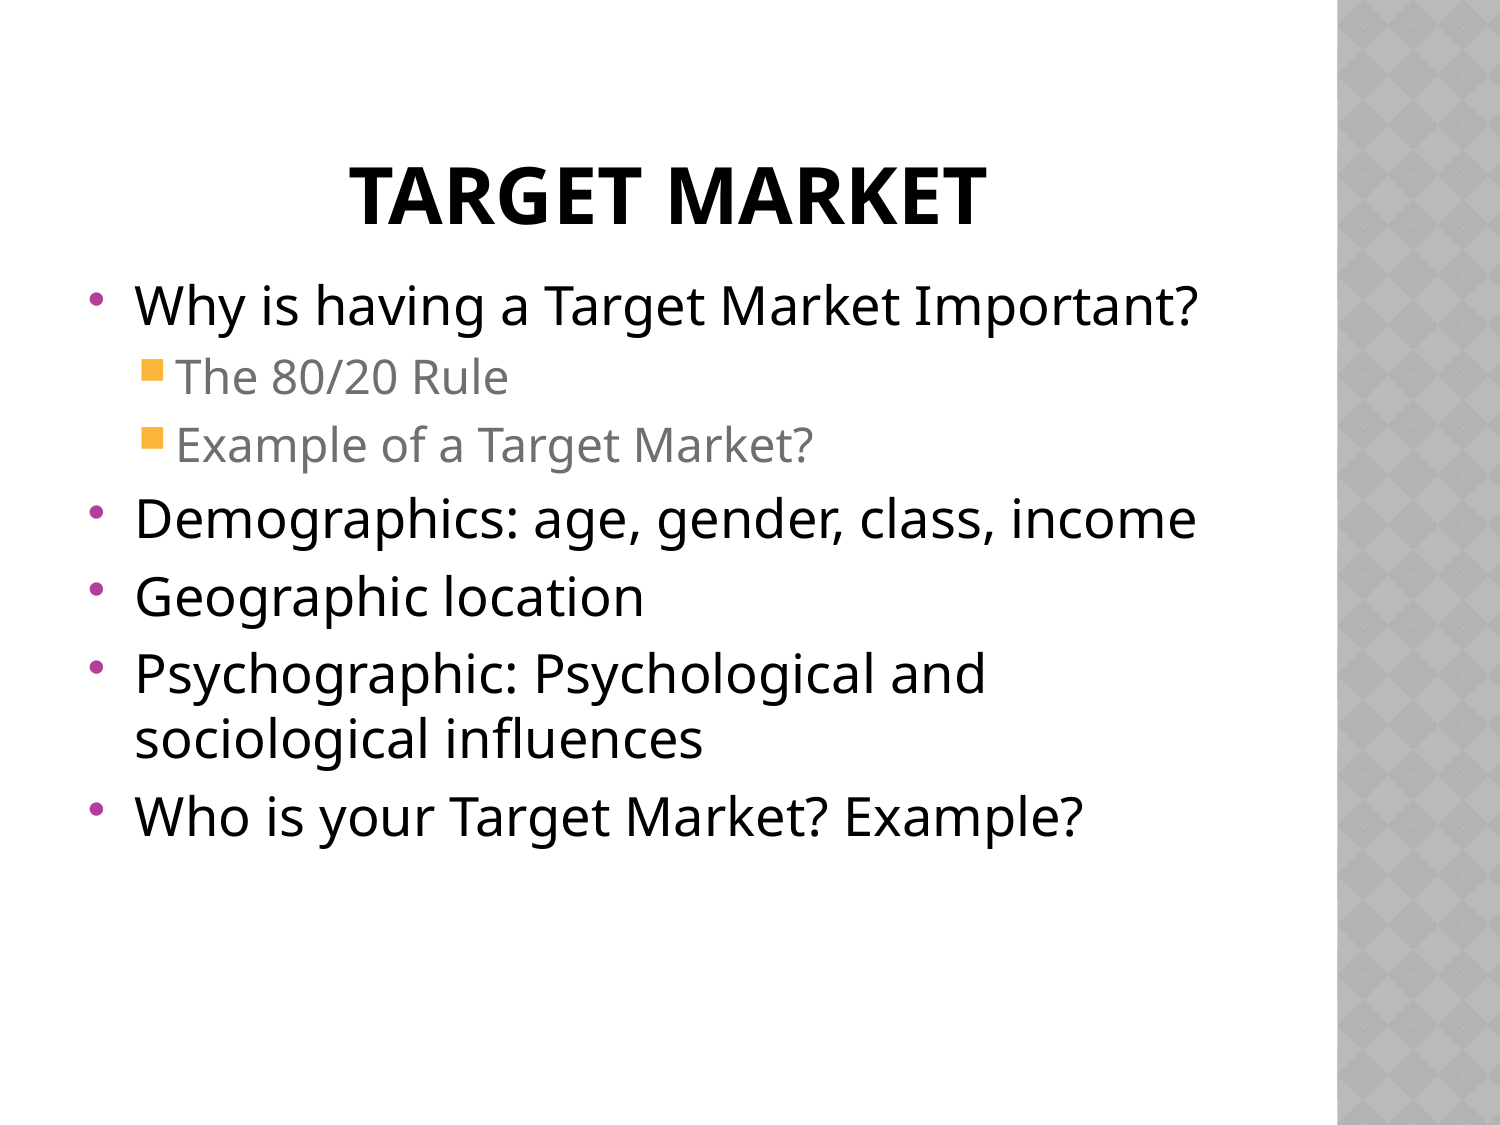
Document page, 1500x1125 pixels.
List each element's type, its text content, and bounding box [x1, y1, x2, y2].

title Target Market [75, 52, 1263, 240]
list Why is having a Target Market Important? The 80/20 Rule Example of a Target Market? Demographics: age, gender, class, income Geographic location Psychographic: Psychological and sociological influences Who is your Target Market? Example? [75, 264, 1263, 1059]
